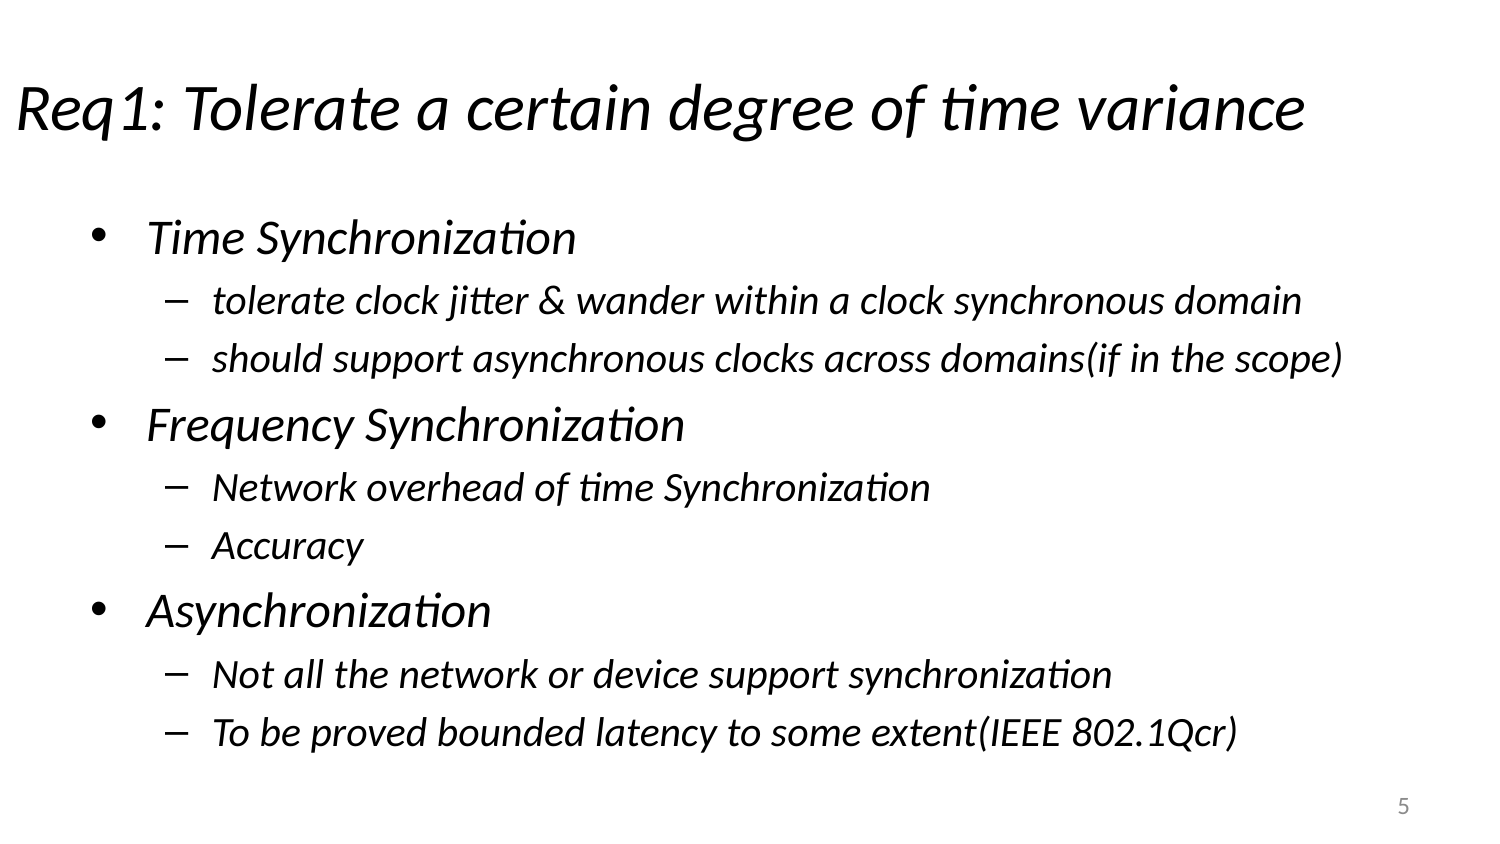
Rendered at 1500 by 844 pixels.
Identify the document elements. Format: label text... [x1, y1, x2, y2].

title Req1: Tolerate a certain degree of time variance [0, 33, 1500, 175]
list Time Synchronization tolerate clock jitter & wander within a clock synchronous domain should support asynchronous clocks across domains(if in the scope) Frequency Synchronization Network overhead of time Synchronization Accuracy Asynchronization Not all the network or device support synchronization To be proved bounded latency to some extent(IEEE 802.1Qcr) [75, 196, 1425, 777]
slide_number 5 [1074, 782, 1425, 827]
